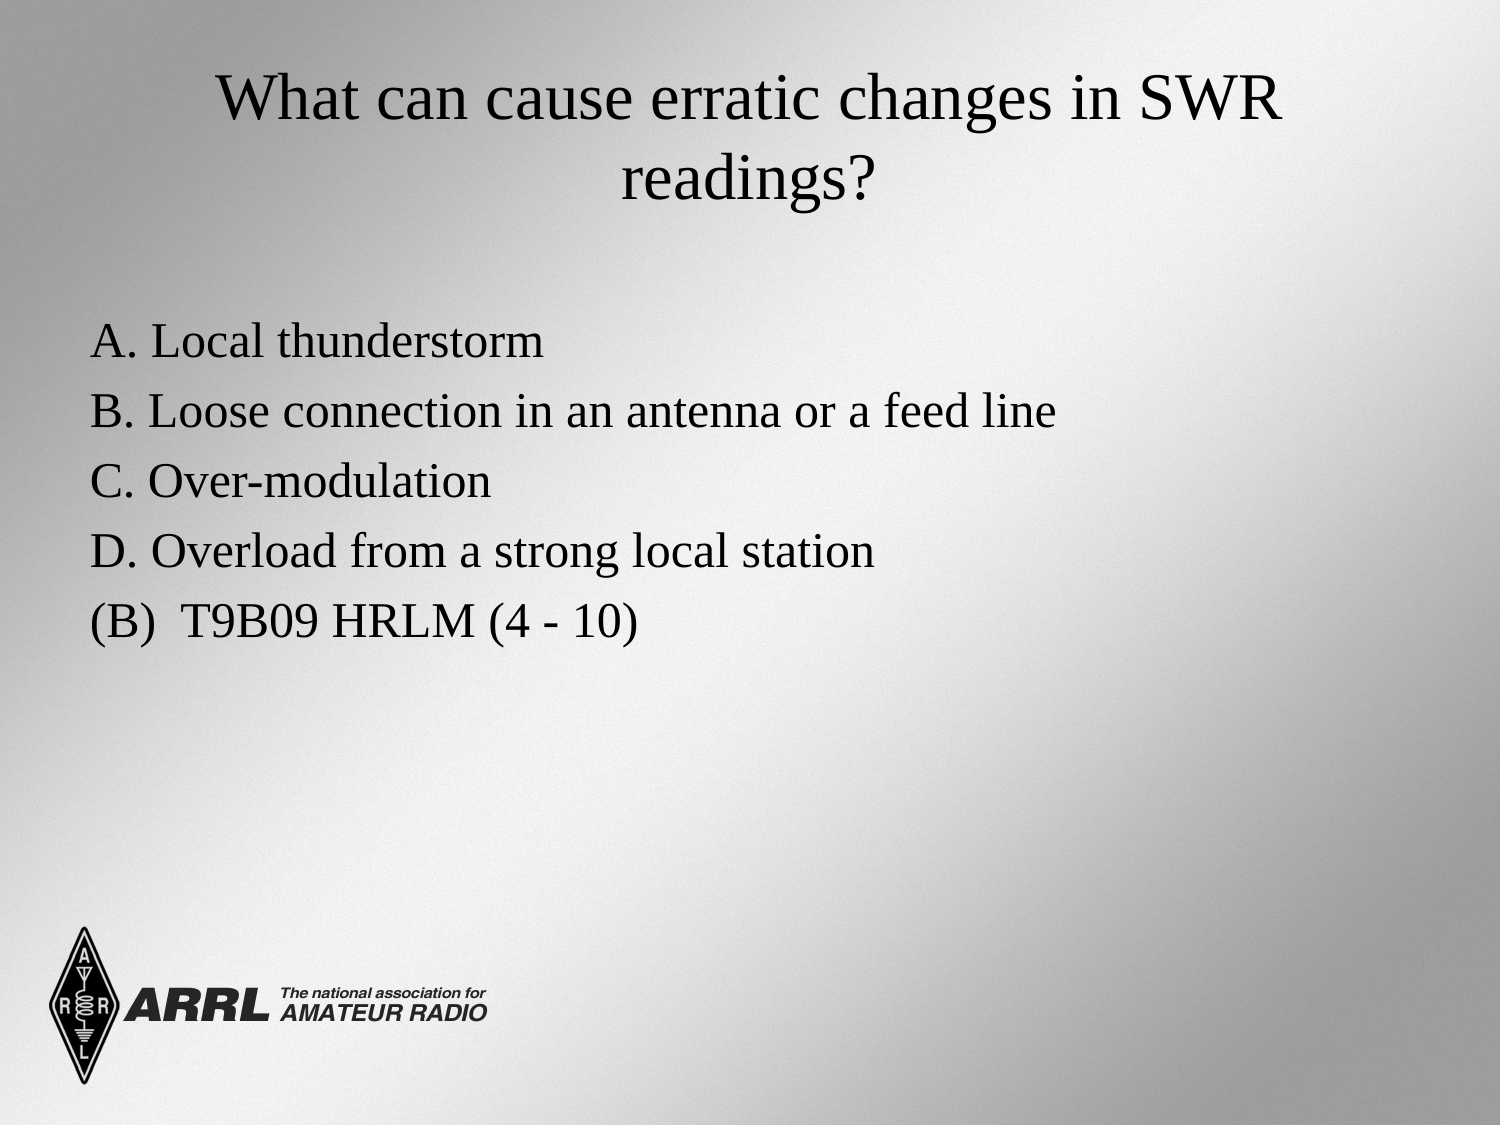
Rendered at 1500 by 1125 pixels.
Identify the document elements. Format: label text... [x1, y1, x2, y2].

list A. Local thunderstorm B. Loose connection in an antenna or a feed line C. Over-modulation D. Overload from a strong local station (B) T9B09 HRLM (4 - 10) [75, 299, 1425, 1005]
picture [0, 0, 1500, 1125]
title What can cause erratic changes in SWR readings? [75, 45, 1425, 233]
